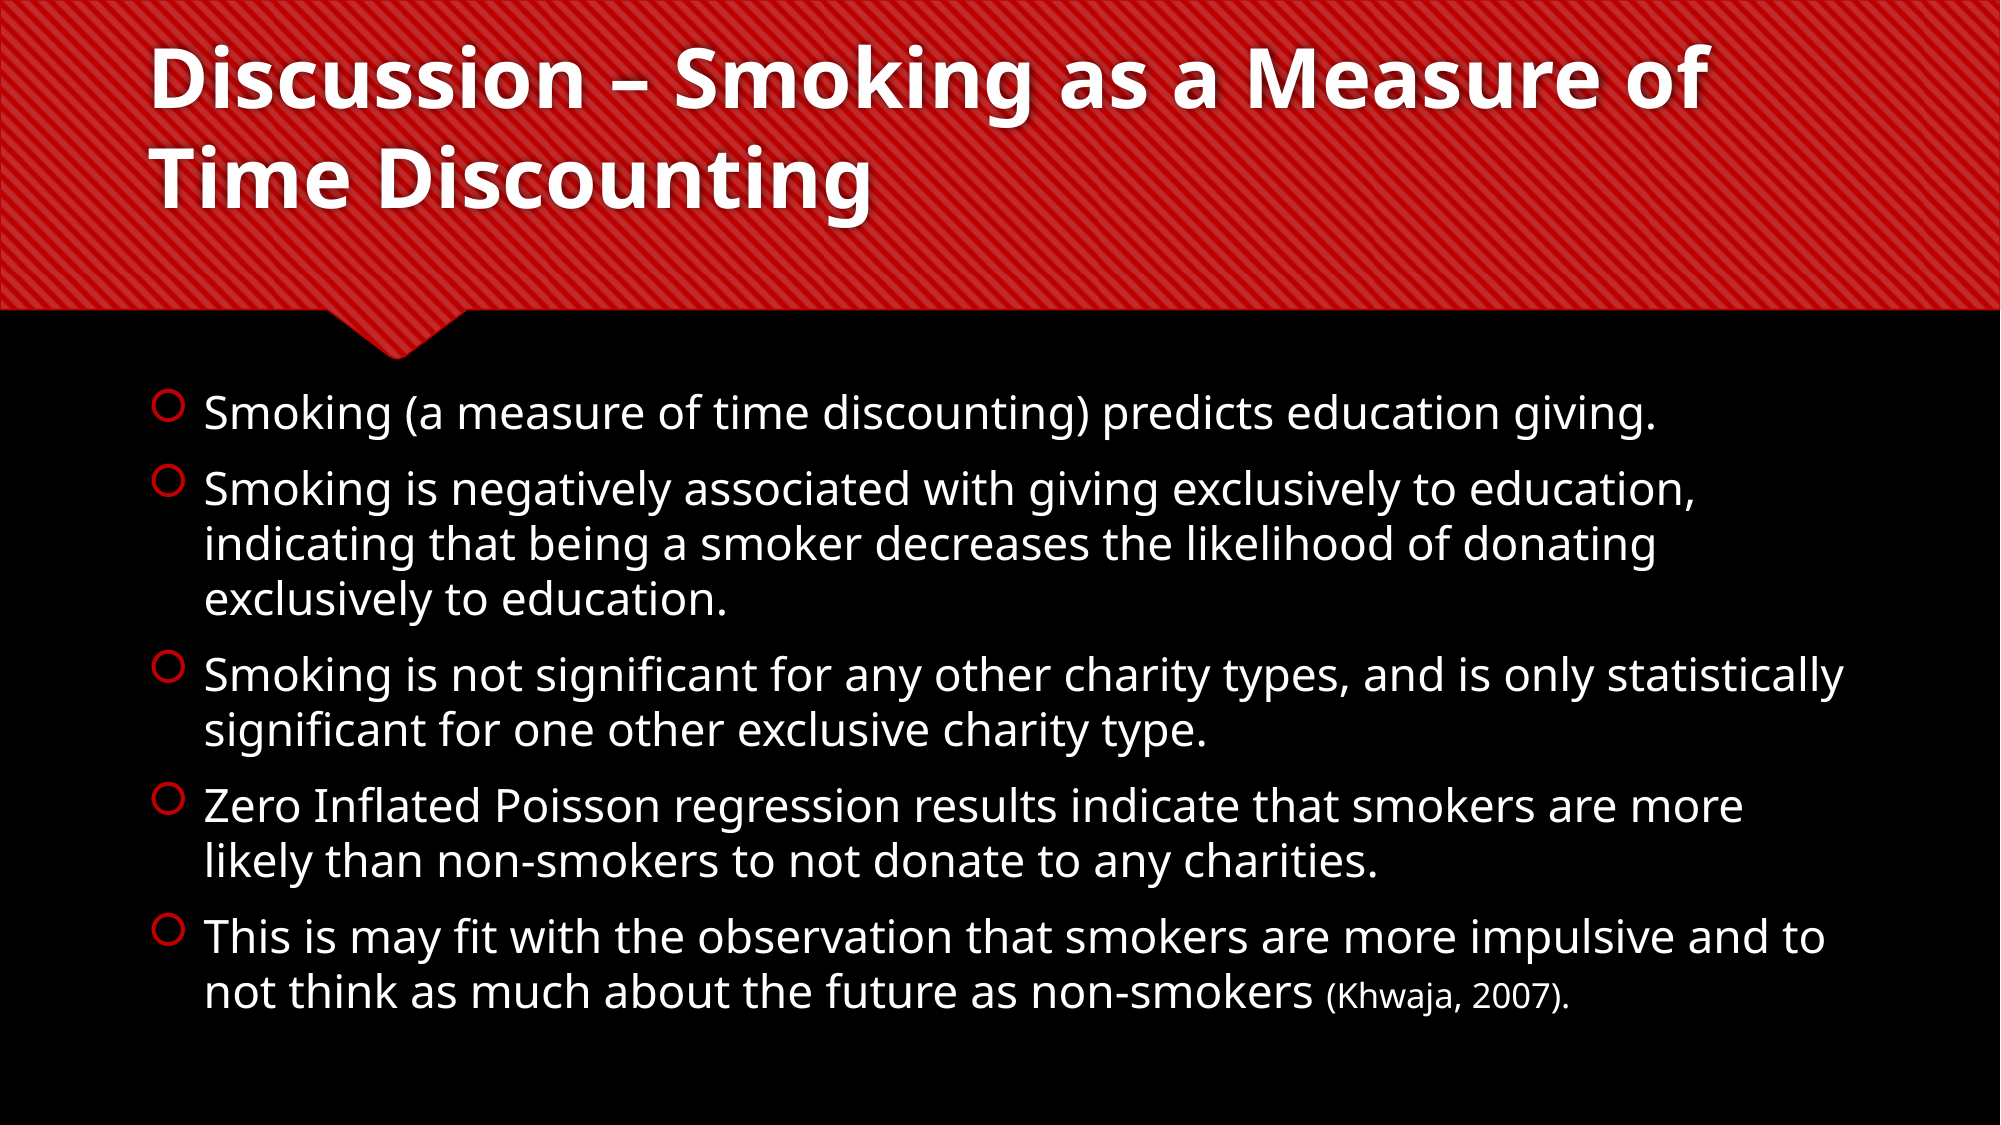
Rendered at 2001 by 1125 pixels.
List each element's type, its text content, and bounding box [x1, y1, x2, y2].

list Smoking (a measure of time discounting) predicts education giving. Smoking is negatively associated with giving exclusively to education, indicating that being a smoker decreases the likelihood of donating exclusively to education. Smoking is not significant for any other charity types, and is only statistically significant for one other exclusive charity type. Zero Inflated Poisson regression results indicate that smokers are more likely than non-smokers to not donate to any charities. This is may fit with the observation that smokers are more impulsive and to not think as much about the future as non-smokers (Khwaja, 2007). [132, 372, 1865, 1029]
title Discussion – Smoking as a Measure of Time Discounting [132, 73, 1868, 233]
